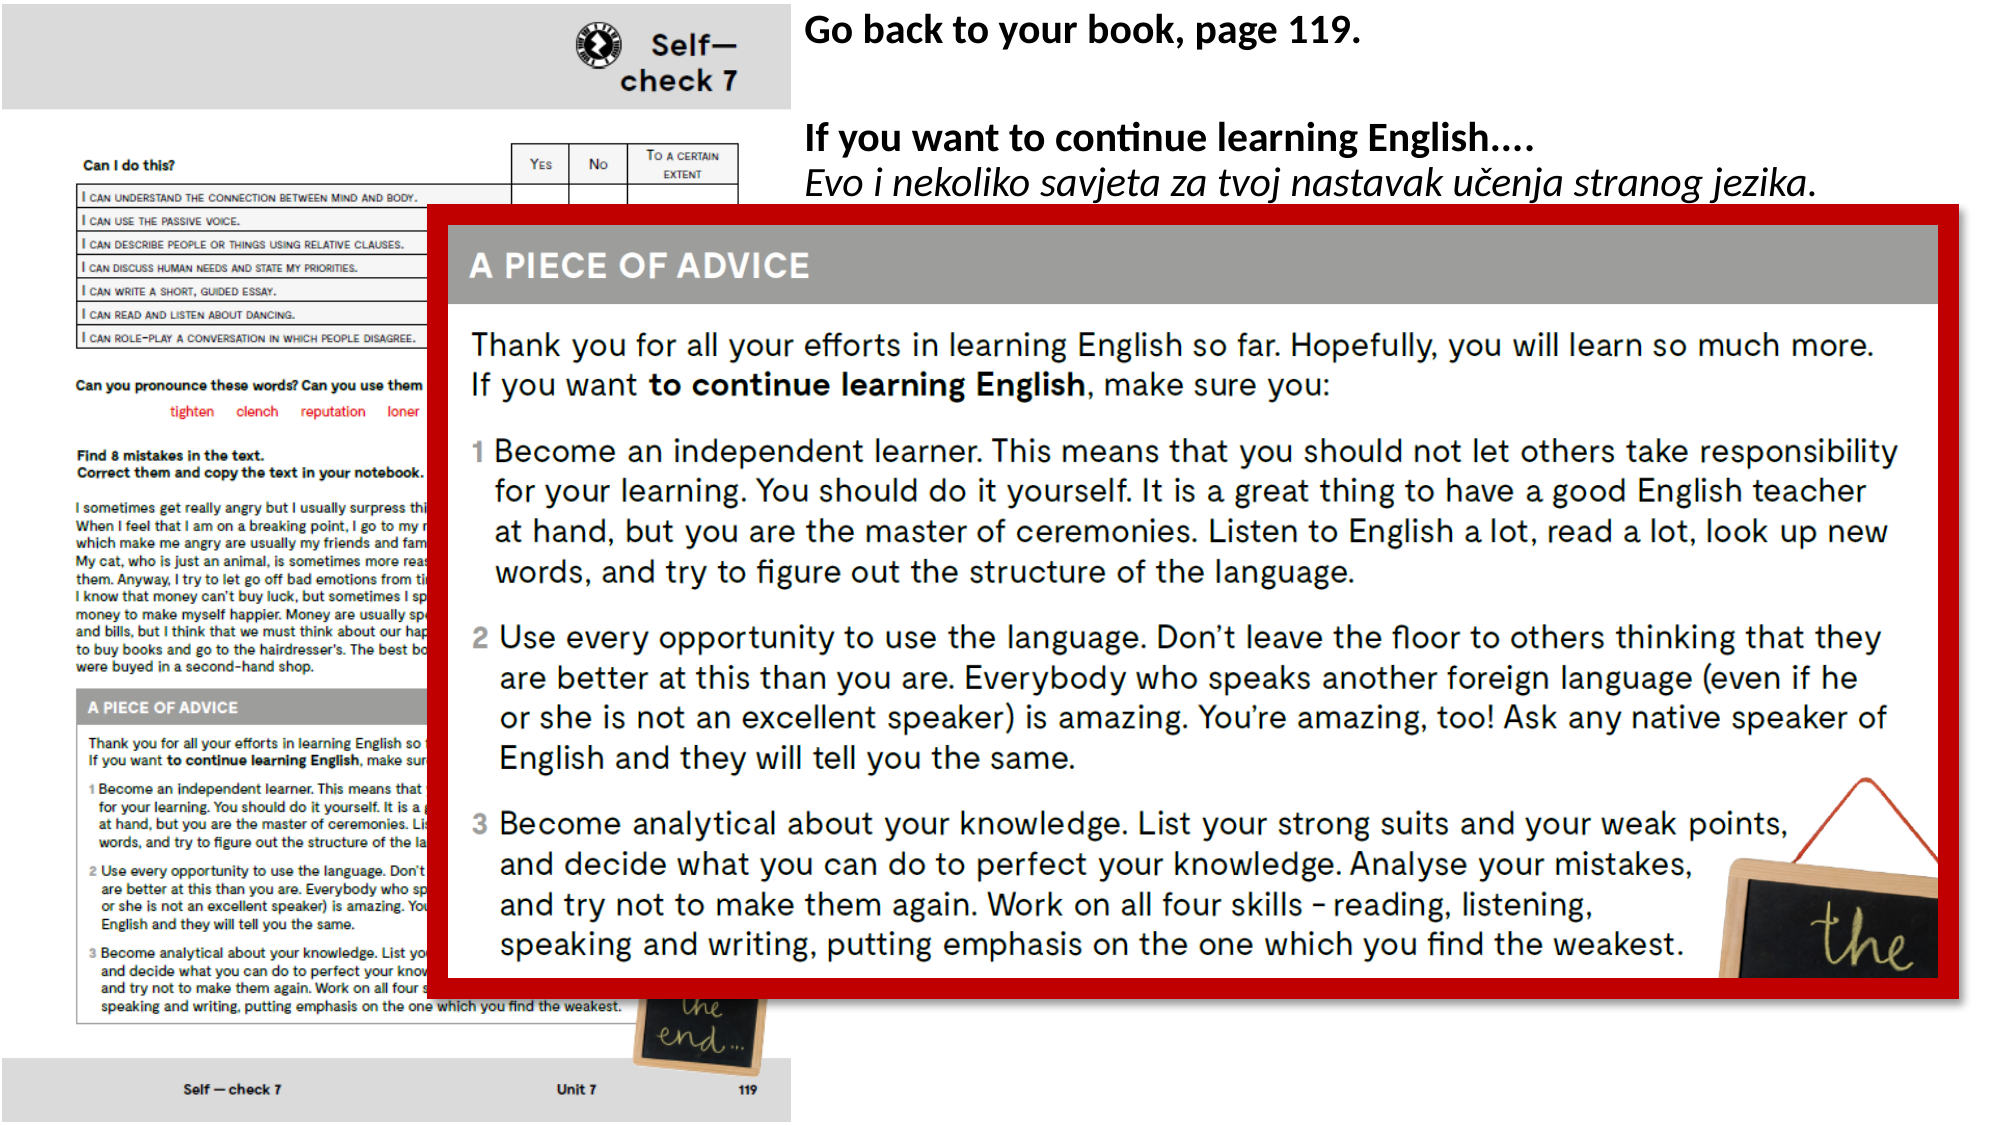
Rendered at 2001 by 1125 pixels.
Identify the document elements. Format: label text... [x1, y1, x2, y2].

text_box If you want to continue learning English.... Evo i nekoliko savjeta za tvoj nastavak učenja stranog jezika. [791, 107, 1940, 204]
list Go back to your book, page 119. [789, 0, 1797, 86]
picture [2, 4, 1939, 1123]
